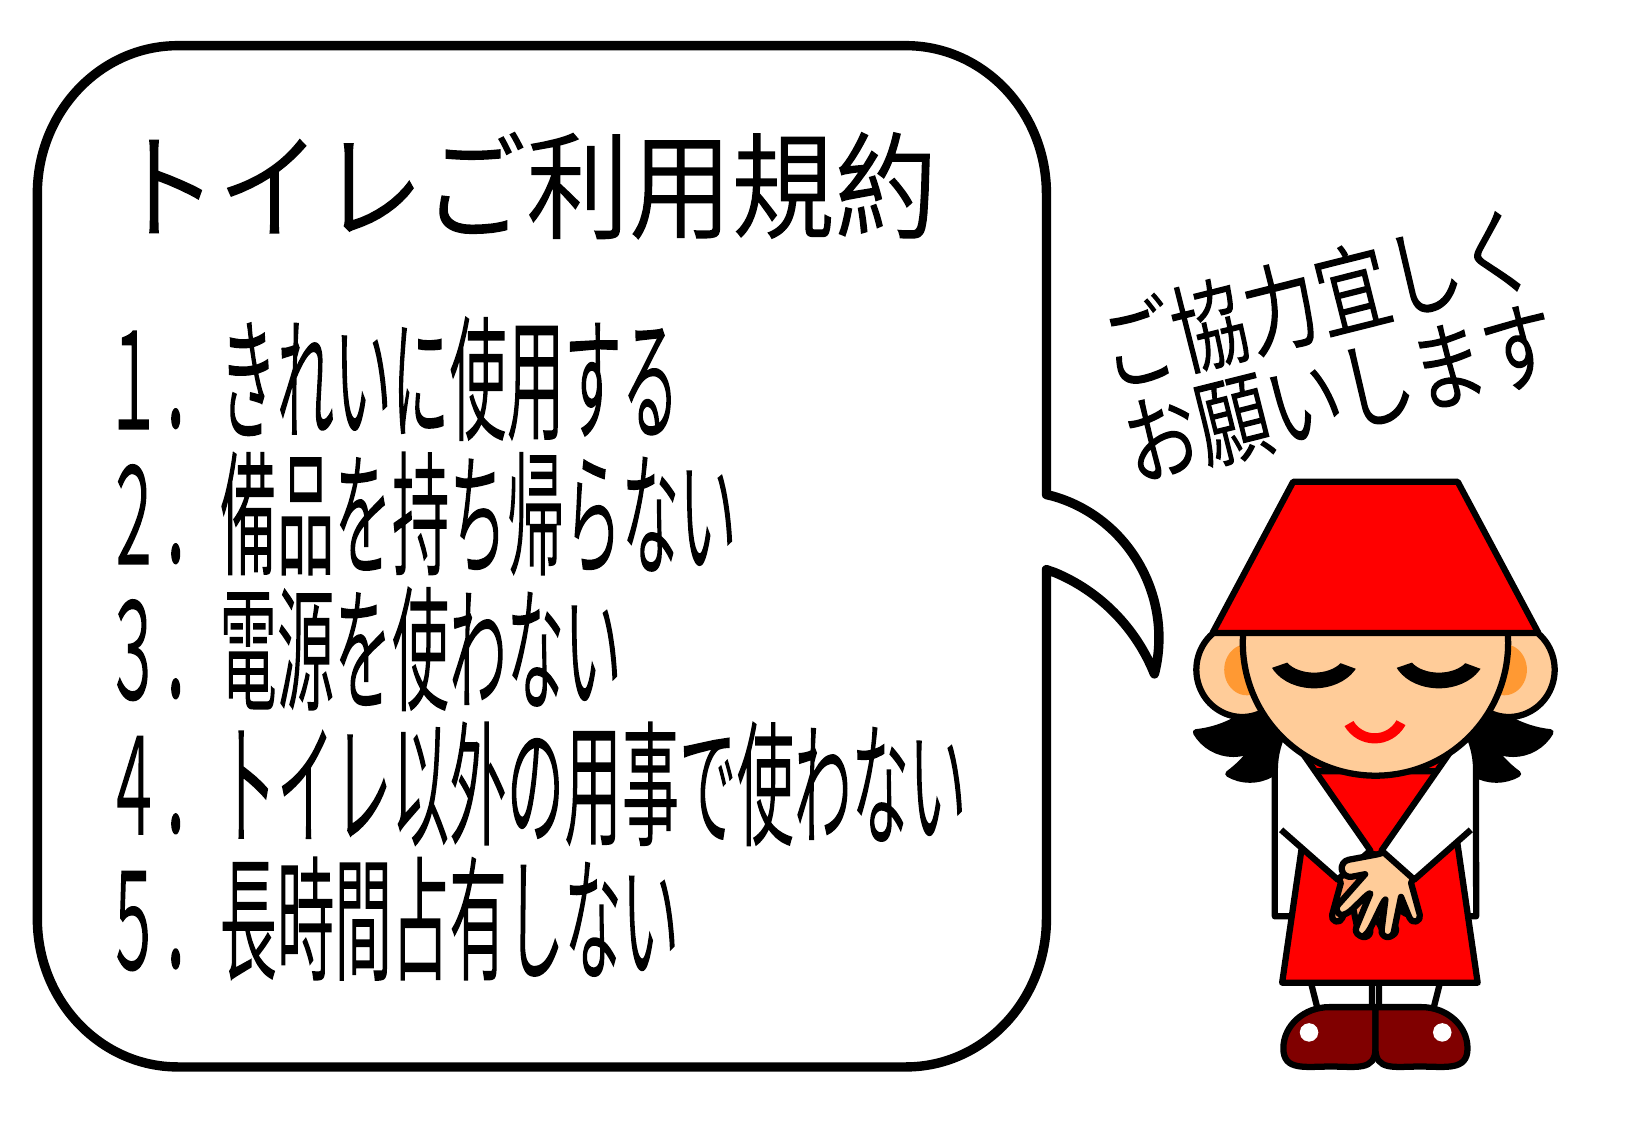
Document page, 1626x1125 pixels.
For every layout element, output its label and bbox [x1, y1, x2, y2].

text_box [1196, 481, 1556, 1068]
text_box [37, 45, 1159, 1067]
